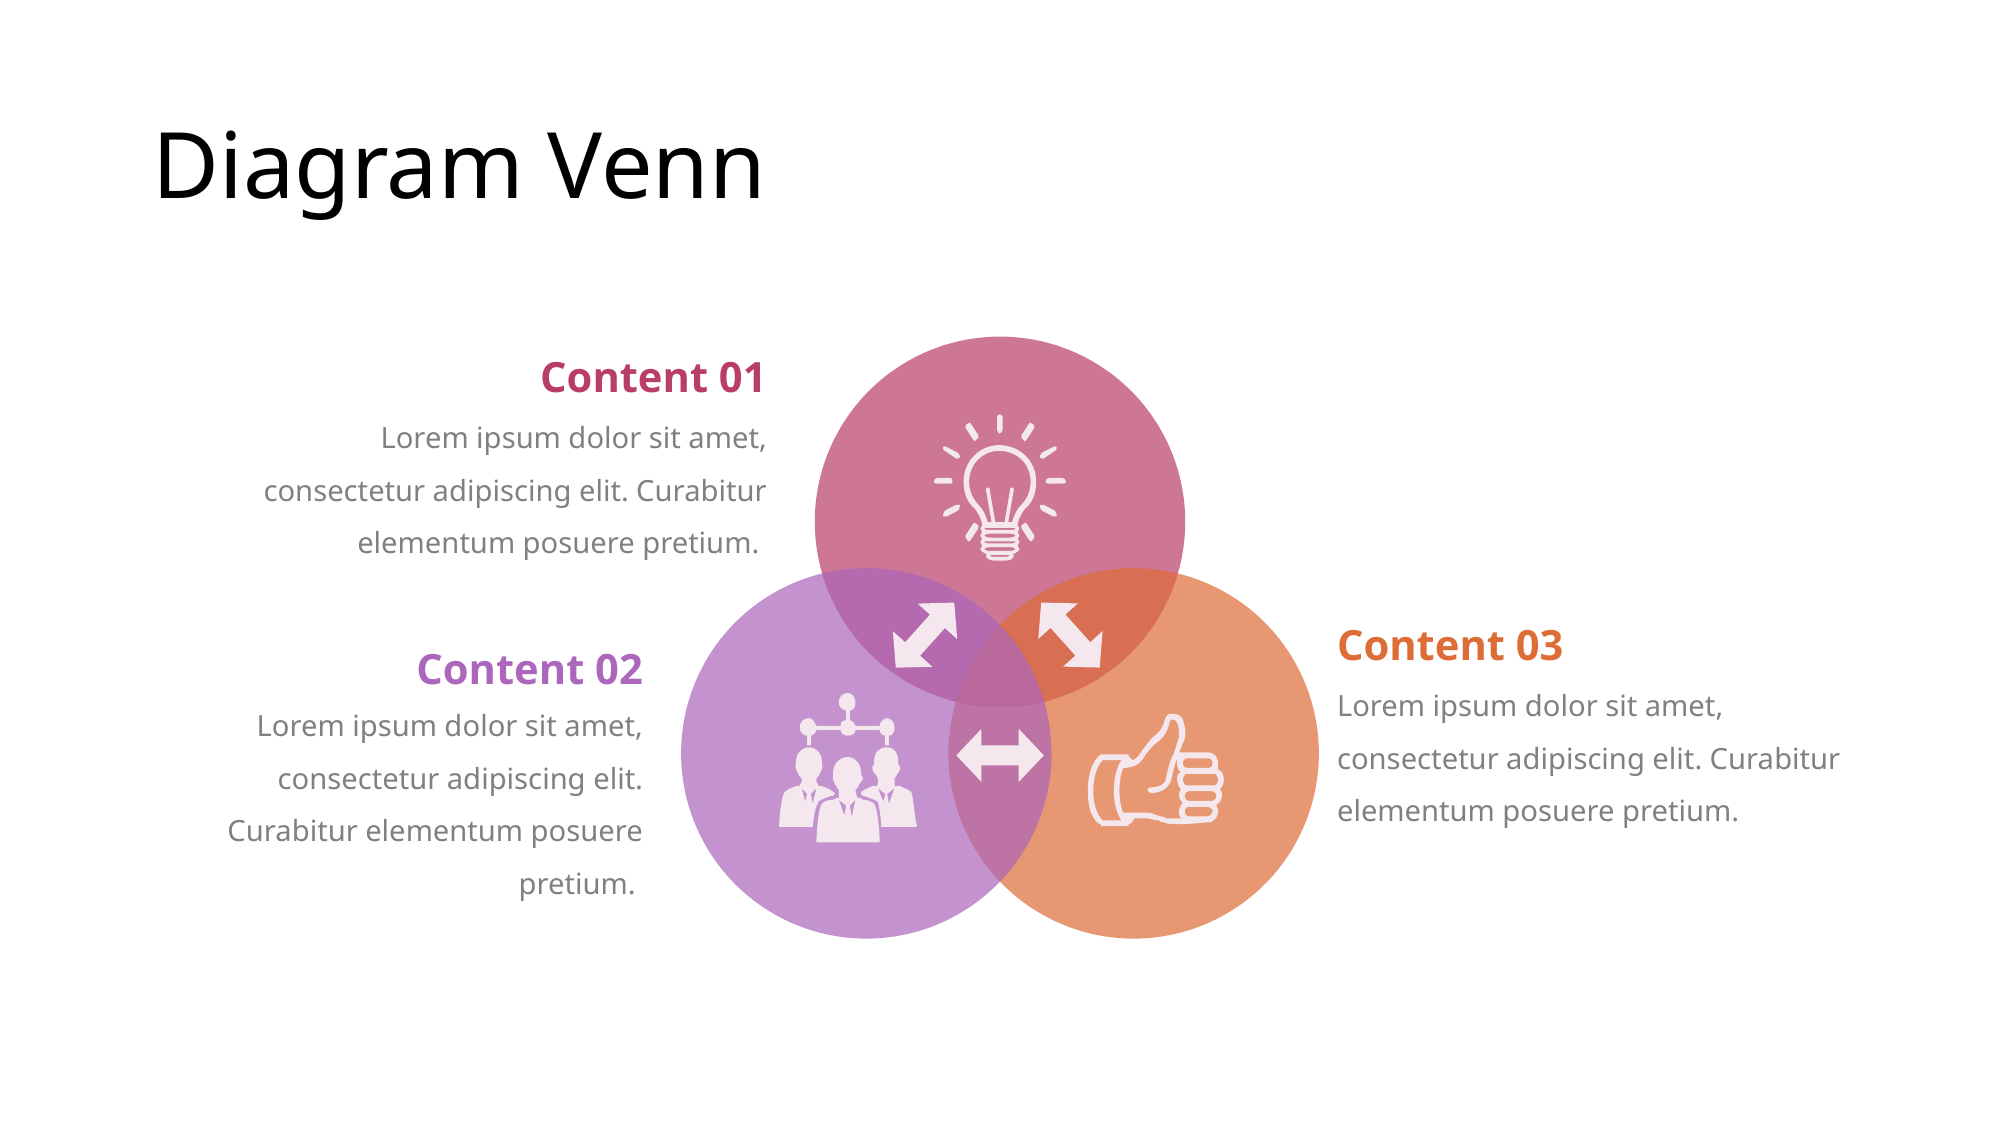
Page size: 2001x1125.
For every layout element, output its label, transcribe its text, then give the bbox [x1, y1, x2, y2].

text_box [1037, 601, 1104, 669]
text_box [963, 445, 1037, 561]
text_box Lorem ipsum dolor sit amet, consectetur adipiscing elit. Curabitur elementum posuere pretium. [99, 670, 684, 940]
text_box [816, 757, 880, 843]
text_box [891, 601, 959, 669]
text_box [943, 446, 960, 459]
text_box [965, 422, 979, 442]
text_box [997, 414, 1003, 434]
text_box [933, 477, 953, 484]
text_box [799, 693, 895, 746]
title Diagram Venn [137, 59, 1863, 278]
text_box [861, 747, 917, 827]
text_box [1021, 422, 1035, 442]
text_box [1087, 713, 1224, 827]
text_box Content 01 [404, 331, 807, 382]
text_box Content 02 [321, 653, 684, 713]
text_box [1045, 477, 1067, 484]
text_box [779, 747, 836, 827]
text_box [954, 726, 1046, 785]
text_box Lorem ipsum dolor sit amet, consectetur adipiscing elit. Curabitur elementum posuere pretium. [1297, 650, 1890, 921]
text_box Lorem ipsum dolor sit amet, consectetur adipiscing elit. Curabitur elementum posuere pretium. [206, 382, 807, 653]
text_box [1039, 504, 1057, 517]
text_box [813, 335, 1187, 622]
text_box [1039, 446, 1057, 459]
text_box [684, 567, 1053, 940]
text_box [1000, 567, 1297, 940]
text_box [943, 504, 960, 517]
text_box Content 03 [1297, 598, 1700, 650]
